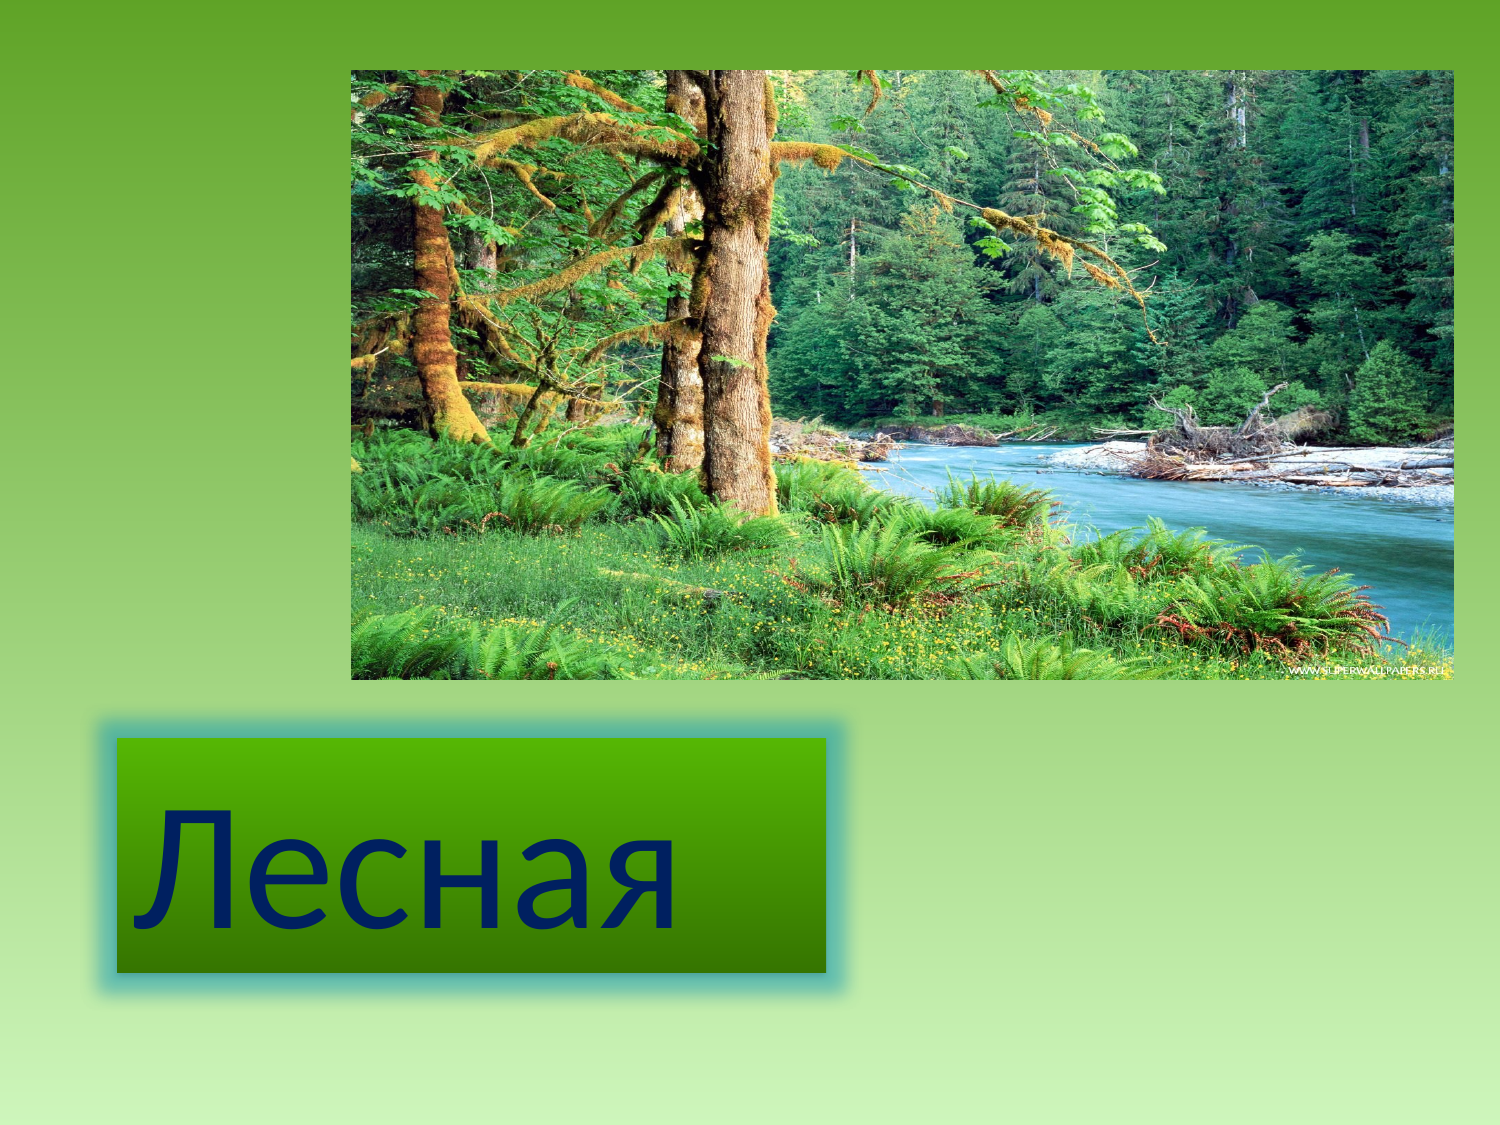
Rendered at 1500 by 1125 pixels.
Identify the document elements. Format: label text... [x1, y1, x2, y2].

picture [351, 70, 1454, 680]
text_box Лесная [117, 738, 827, 973]
